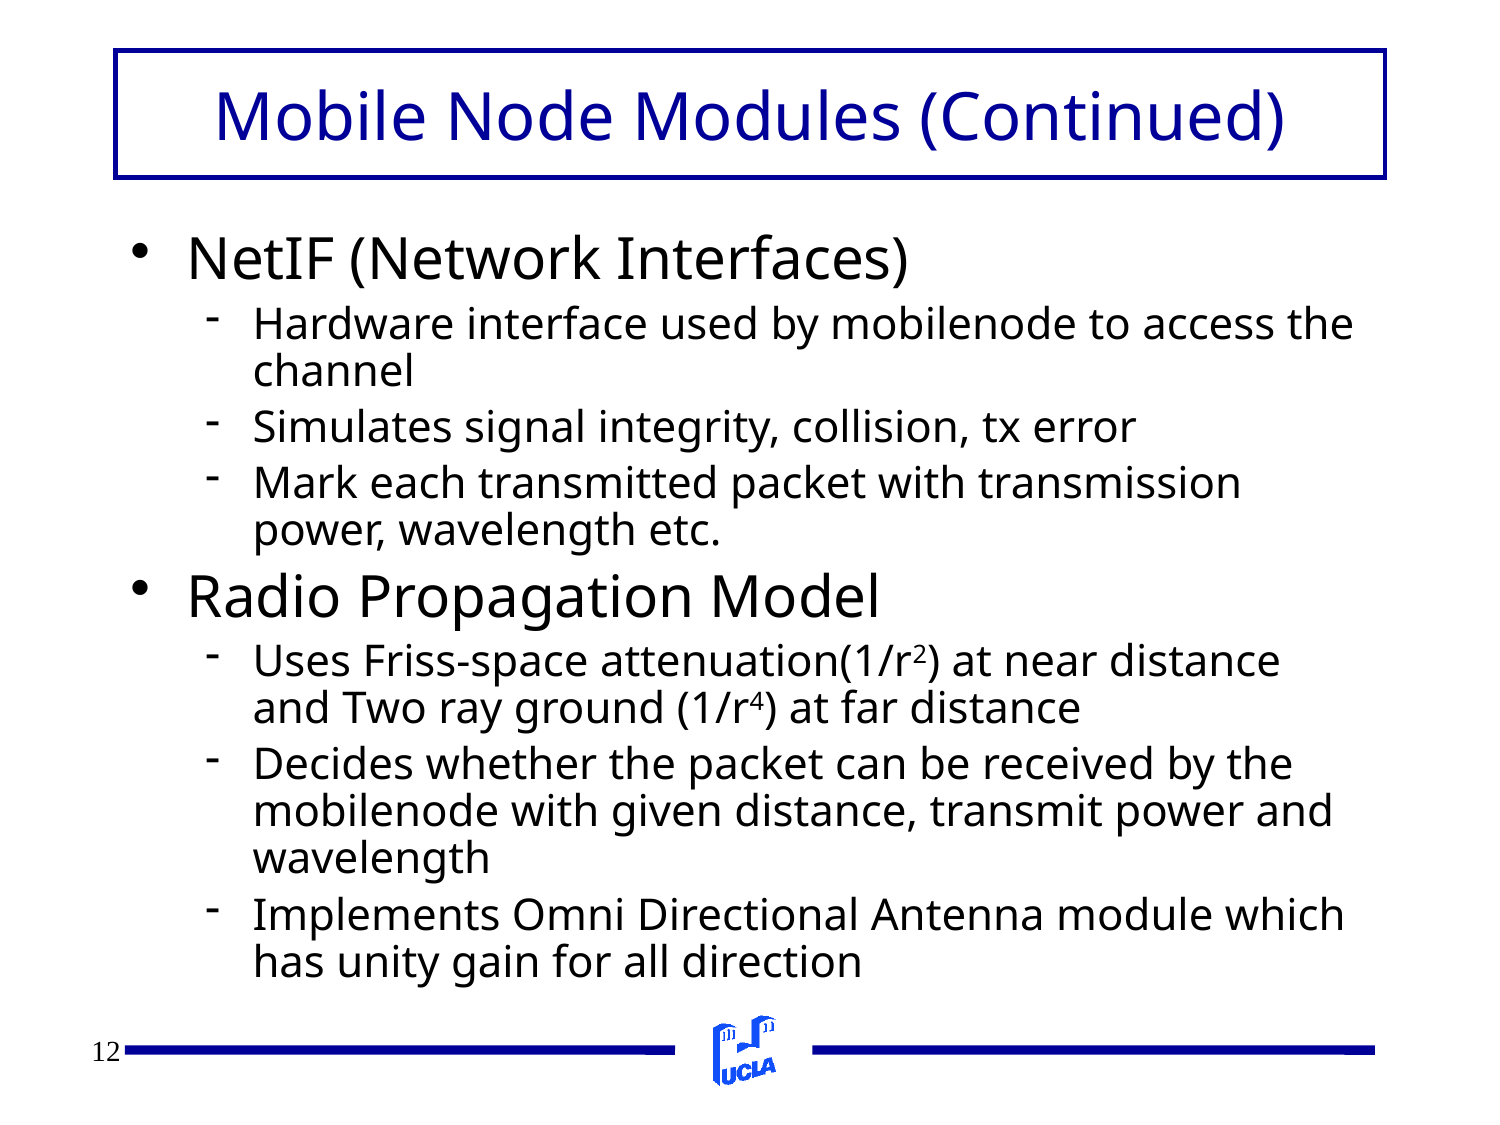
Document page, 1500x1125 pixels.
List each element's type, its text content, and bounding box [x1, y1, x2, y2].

slide_number 12 [62, 1024, 151, 1076]
list NetIF (Network Interfaces) Hardware interface used by mobilenode to access the channel Simulates signal integrity, collision, tx error Mark each transmitted packet with transmission power, wavelength etc. Radio Propagation Model Uses Friss-space attenuation(1/r2) at near distance and Two ray ground (1/r4) at far distance Decides whether the packet can be received by the mobilenode with given distance, transmit power and wavelength Implements Omni Directional Antenna module which has unity gain for all direction [115, 221, 1386, 1001]
picture [704, 1012, 785, 1090]
title Mobile Node Modules (Continued) [113, 48, 1387, 180]
